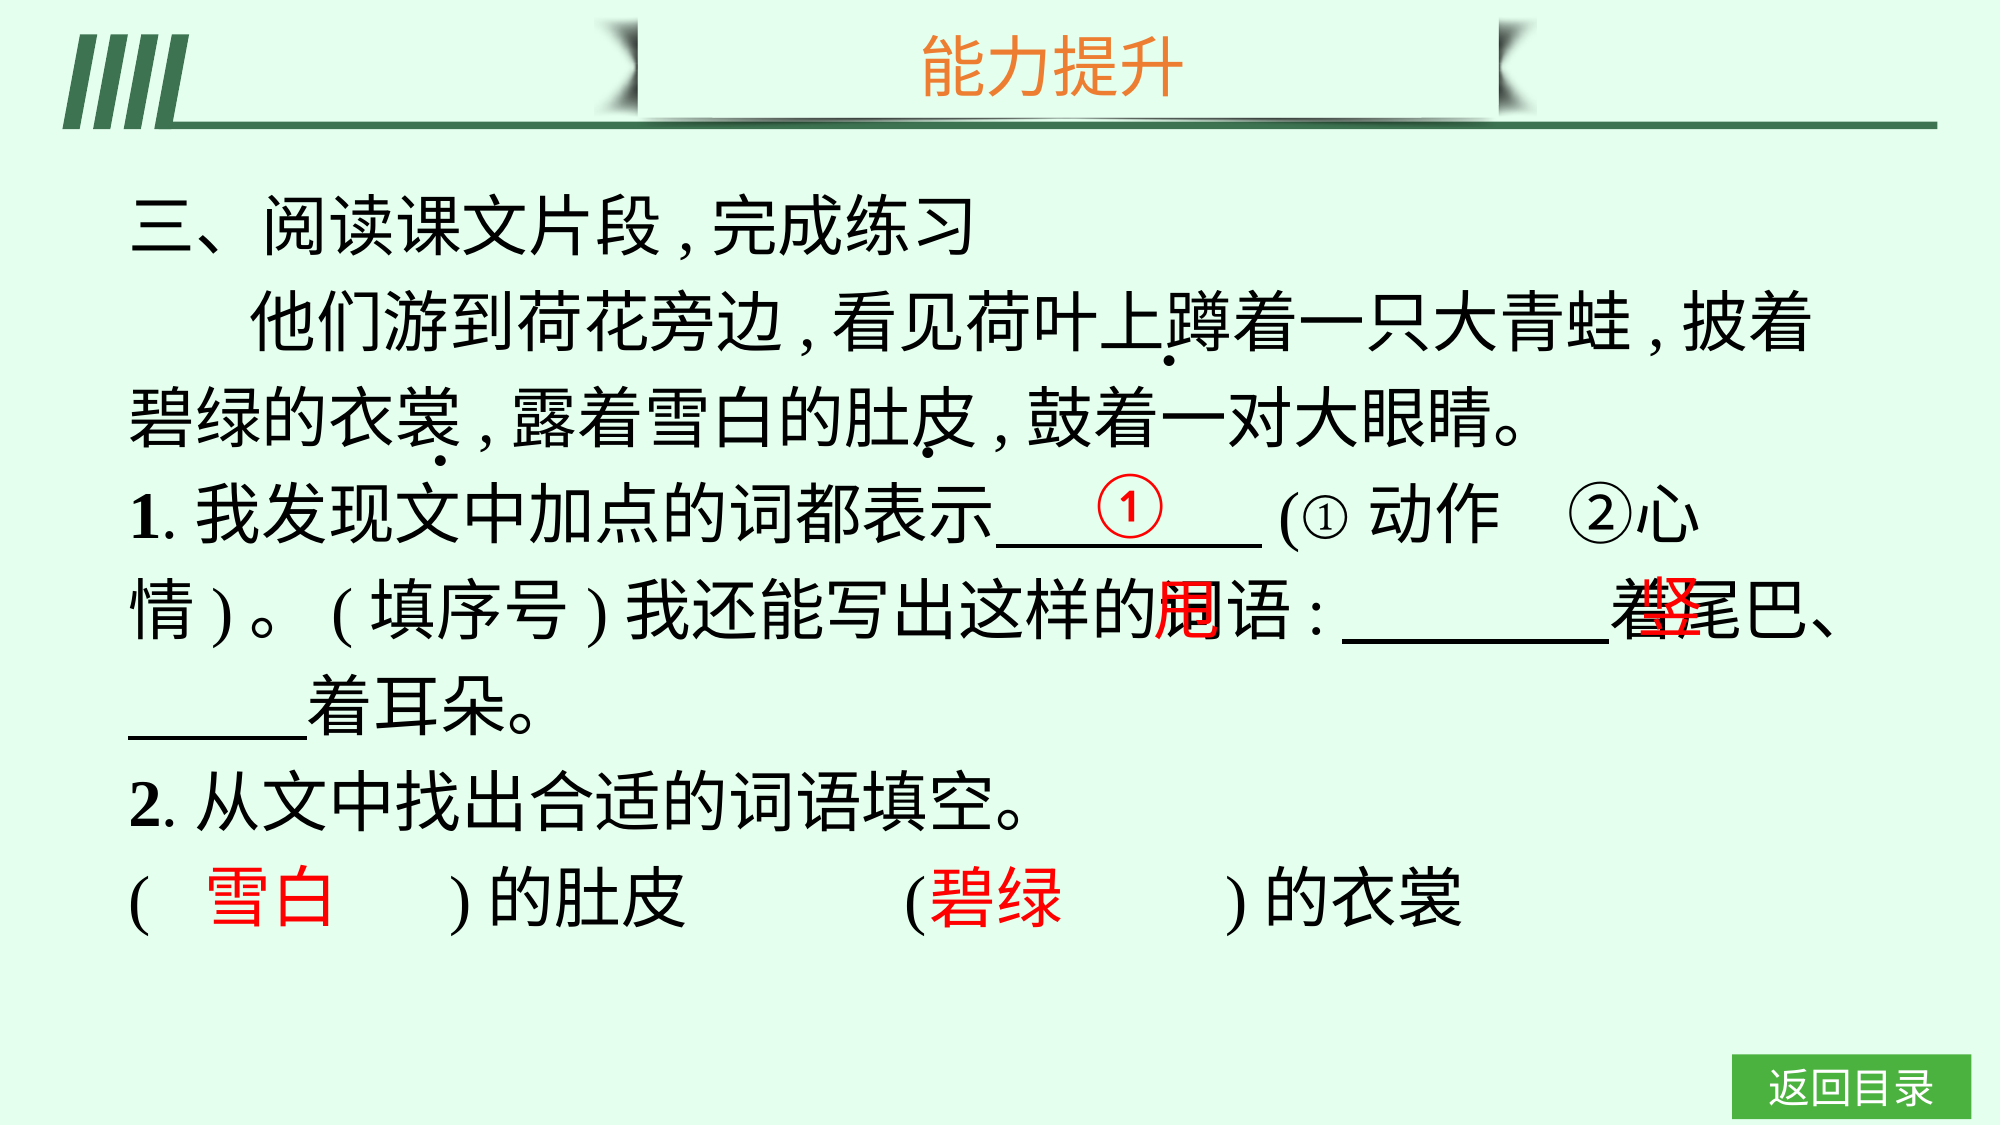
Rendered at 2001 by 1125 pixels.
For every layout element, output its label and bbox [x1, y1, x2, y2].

text_box [62, 34, 1938, 130]
text_box [594, 16, 1537, 127]
text_box [113, 160, 1887, 952]
